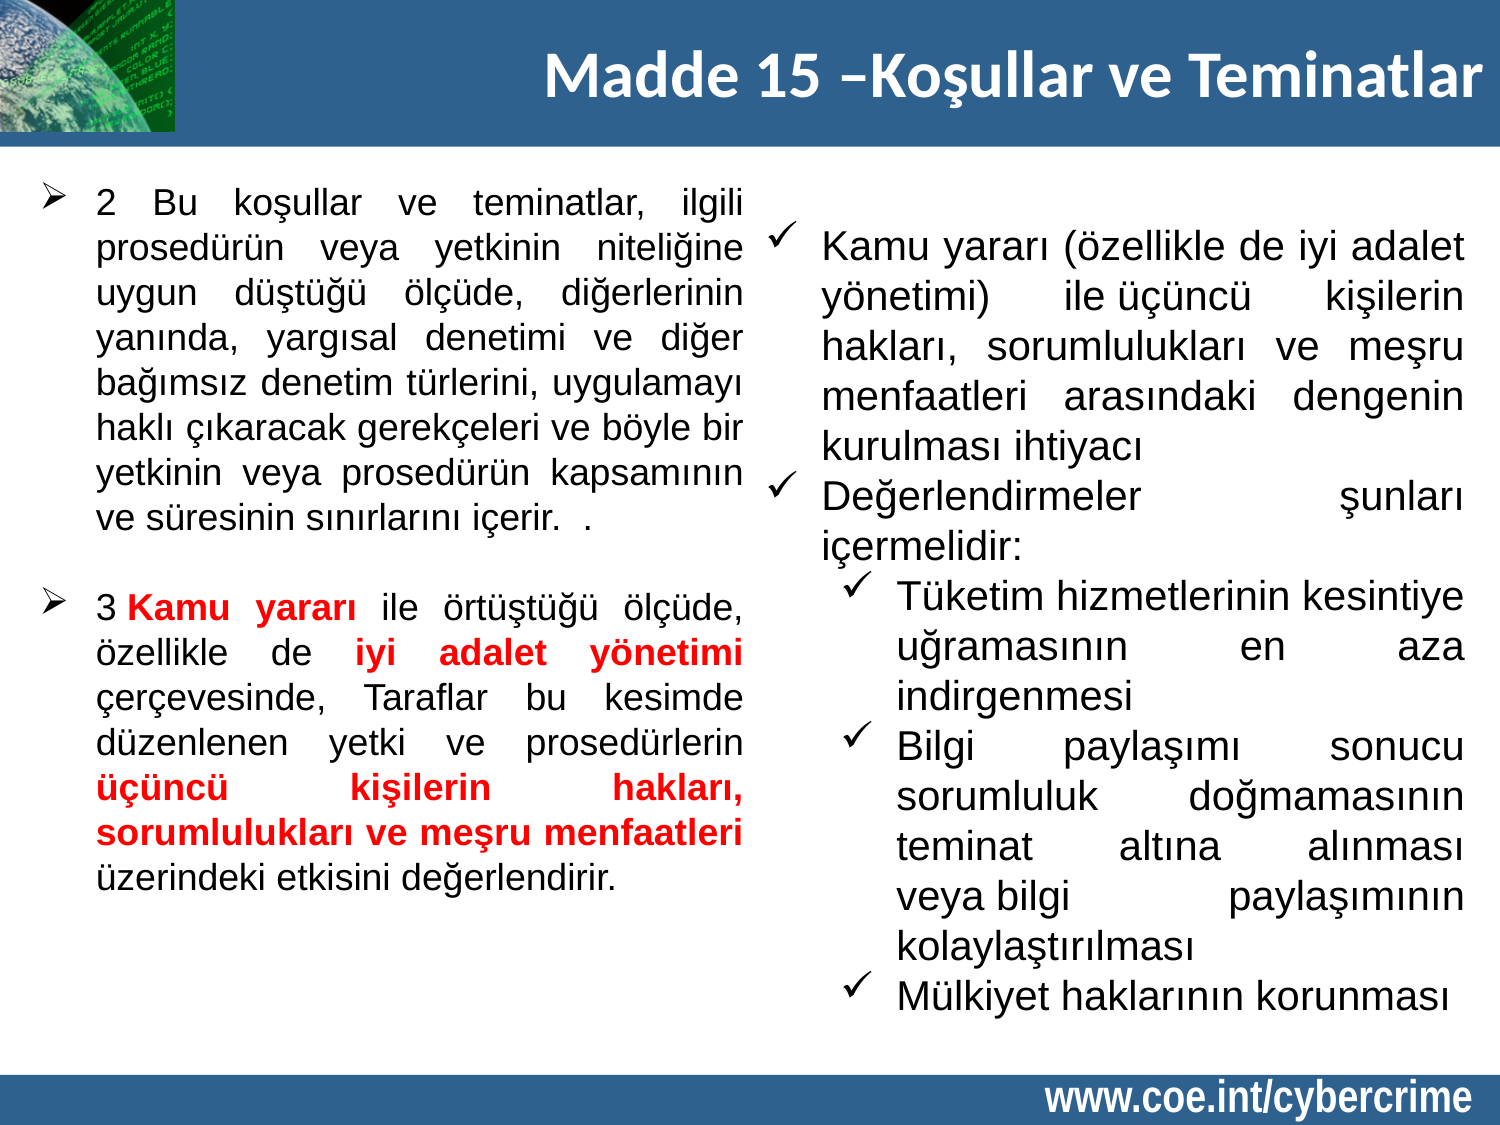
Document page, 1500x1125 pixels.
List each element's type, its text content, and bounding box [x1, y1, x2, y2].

text_box www.coe.int/cybercrime [1030, 1059, 1500, 1125]
text_box Kamu yararı (özellikle de iyi adalet yönetimi) ile üçüncü kişilerin hakları, sorumlulukları ve meşru menfaatleri arasındaki dengenin kurulması ihtiyacı Değerlendirmeler şunları içermelidir: Tüketim hizmetlerinin kesintiye uğramasının en aza indirgenmesi Bilgi paylaşımı sonucu sorumluluk doğmamasının teminat altına alınması veya bilgi paylaşımının kolaylaştırılması Mülkiyet haklarının korunması [749, 211, 1480, 1077]
text_box 2 Bu koşullar ve teminatlar, ilgili prosedürün veya yetkinin niteliğine uygun düştüğü ölçüde, diğerlerinin yanında, yargısal denetimi ve diğer bağımsız denetim türlerini, uygulamayı haklı çıkaracak gerekçeleri ve böyle bir yetkinin veya prosedürün kapsamının ve süresinin sınırlarını içerir. . 3 Kamu yararı ile örtüştüğü ölçüde, özellikle de iyi adalet yönetimi çerçevesinde, Taraflar bu kesimde düzenlenen yetki ve prosedürlerin üçüncü kişilerin hakları, sorumlulukları ve meşru menfaatleri üzerindeki etkisini değerlendirir. [24, 170, 759, 906]
text_box Madde 15 –Koşullar ve Teminatlar [0, 0, 1500, 149]
picture [0, 0, 175, 132]
text_box [0, 1073, 1030, 1125]
